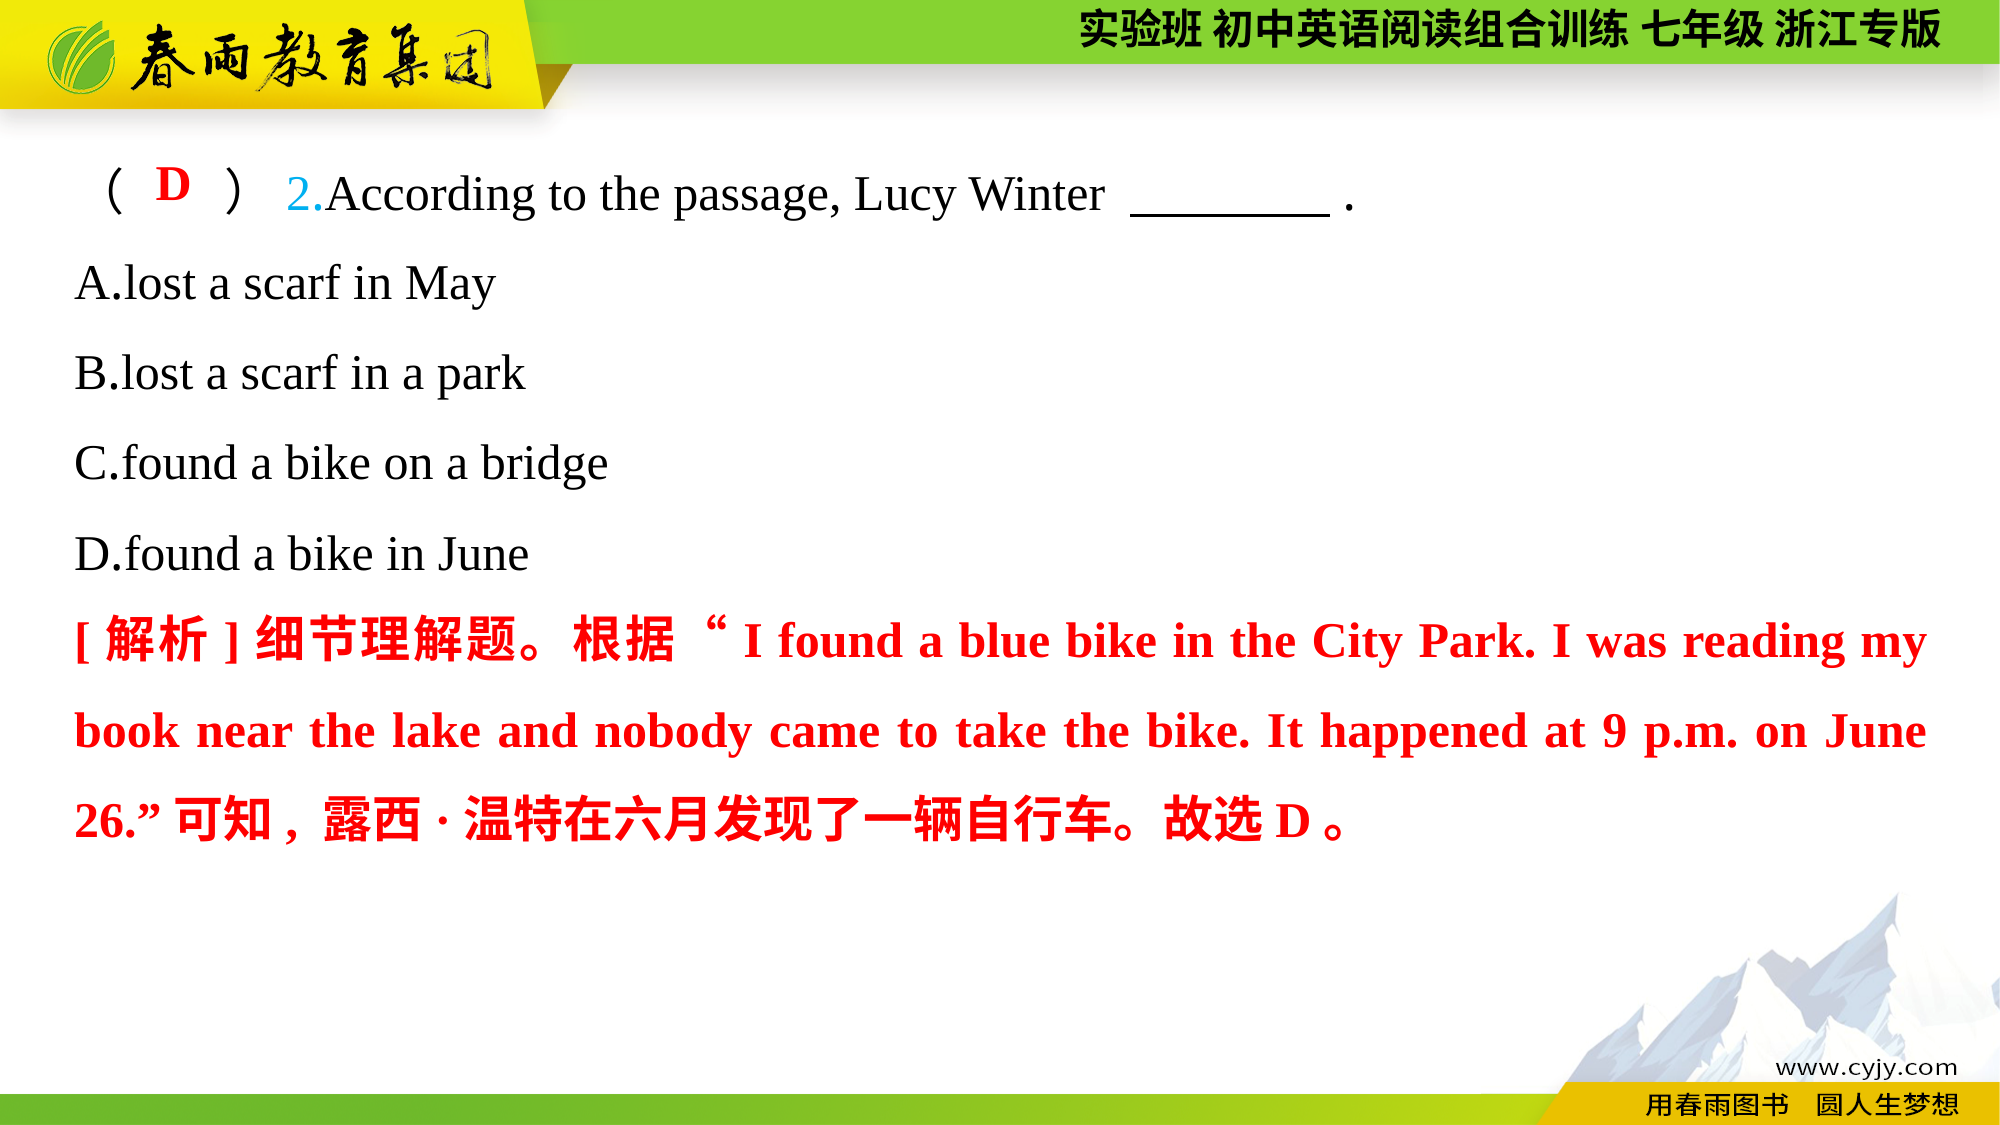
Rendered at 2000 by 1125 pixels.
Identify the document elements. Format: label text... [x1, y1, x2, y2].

text_box [解析]细节理解题。根据“I found a blue bike in the City Park. I was reading my book near the lake and nobody came to take the bike. It happened at 9 p.m. on June 26.”可知, 露西·温特在六月发现了一辆自行车。故选D。 [59, 569, 1944, 855]
picture [0, 0, 2000, 1125]
text_box D [140, 142, 207, 218]
list （ ）2.According to the passage, Lucy Winter . A.lost a scarf in May B.lost a scarf in a park C.found a bike on a bridge D.found a bike in June [59, 122, 1944, 569]
